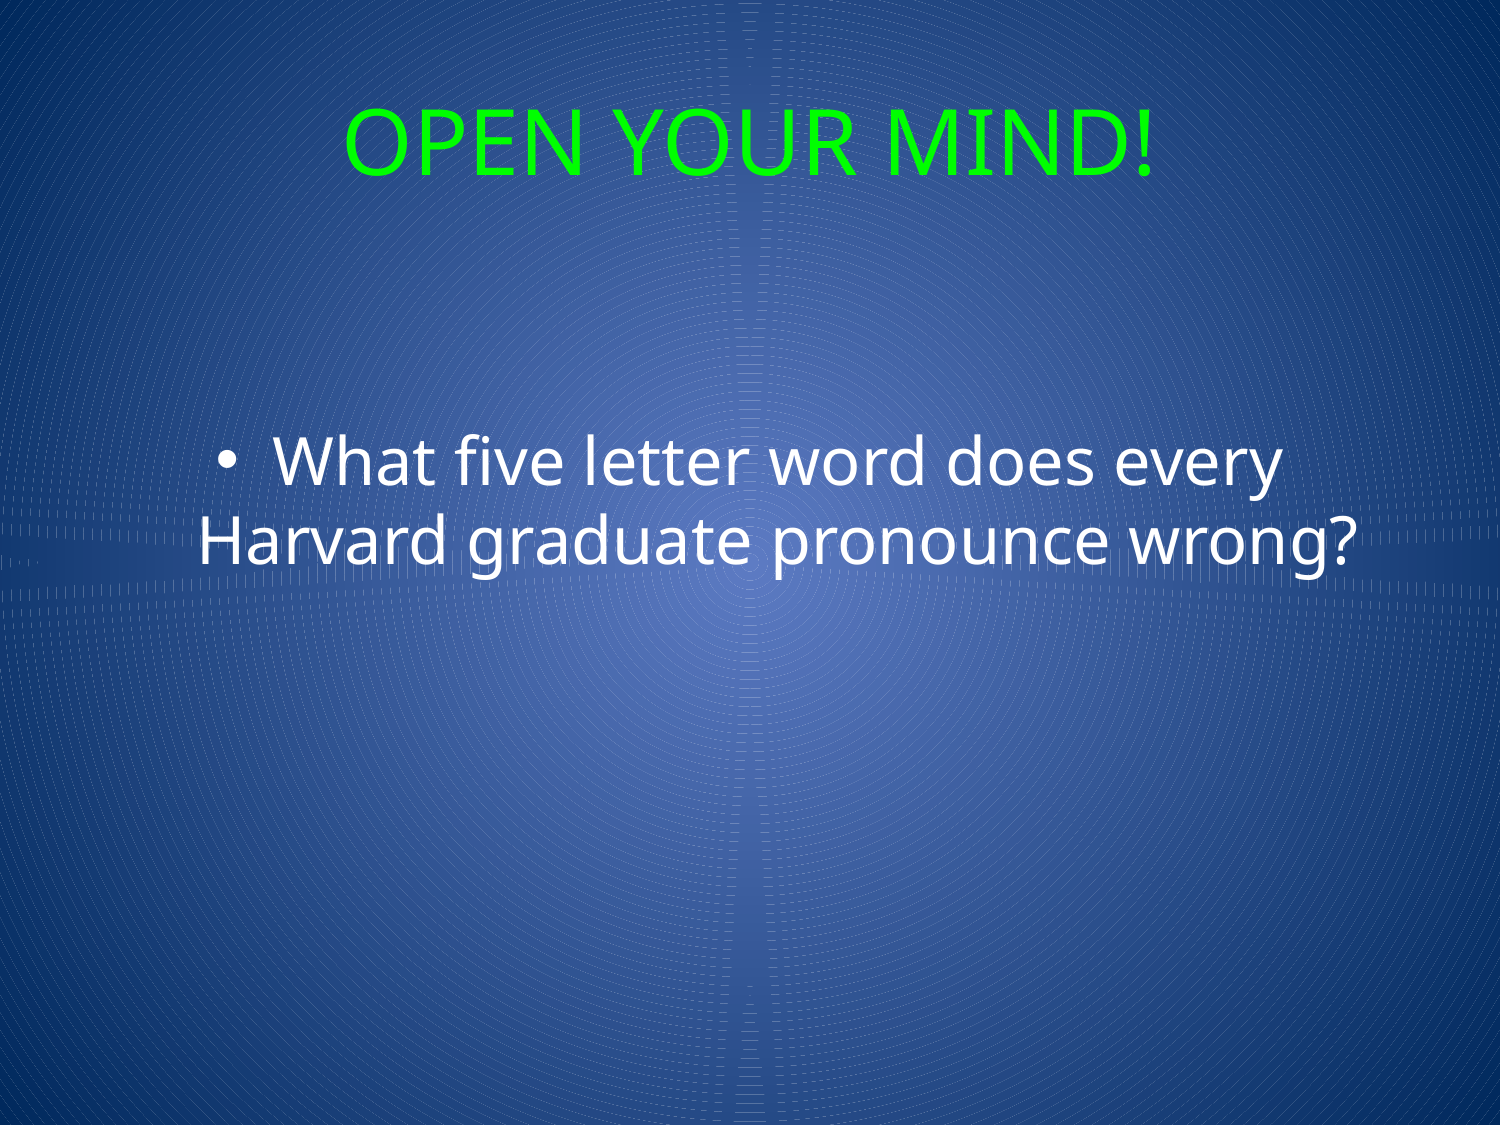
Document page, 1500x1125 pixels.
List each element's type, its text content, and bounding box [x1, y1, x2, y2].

list What five letter word does every Harvard graduate pronounce wrong? [75, 262, 1425, 1005]
title OPEN YOUR MIND! [75, 45, 1425, 233]
